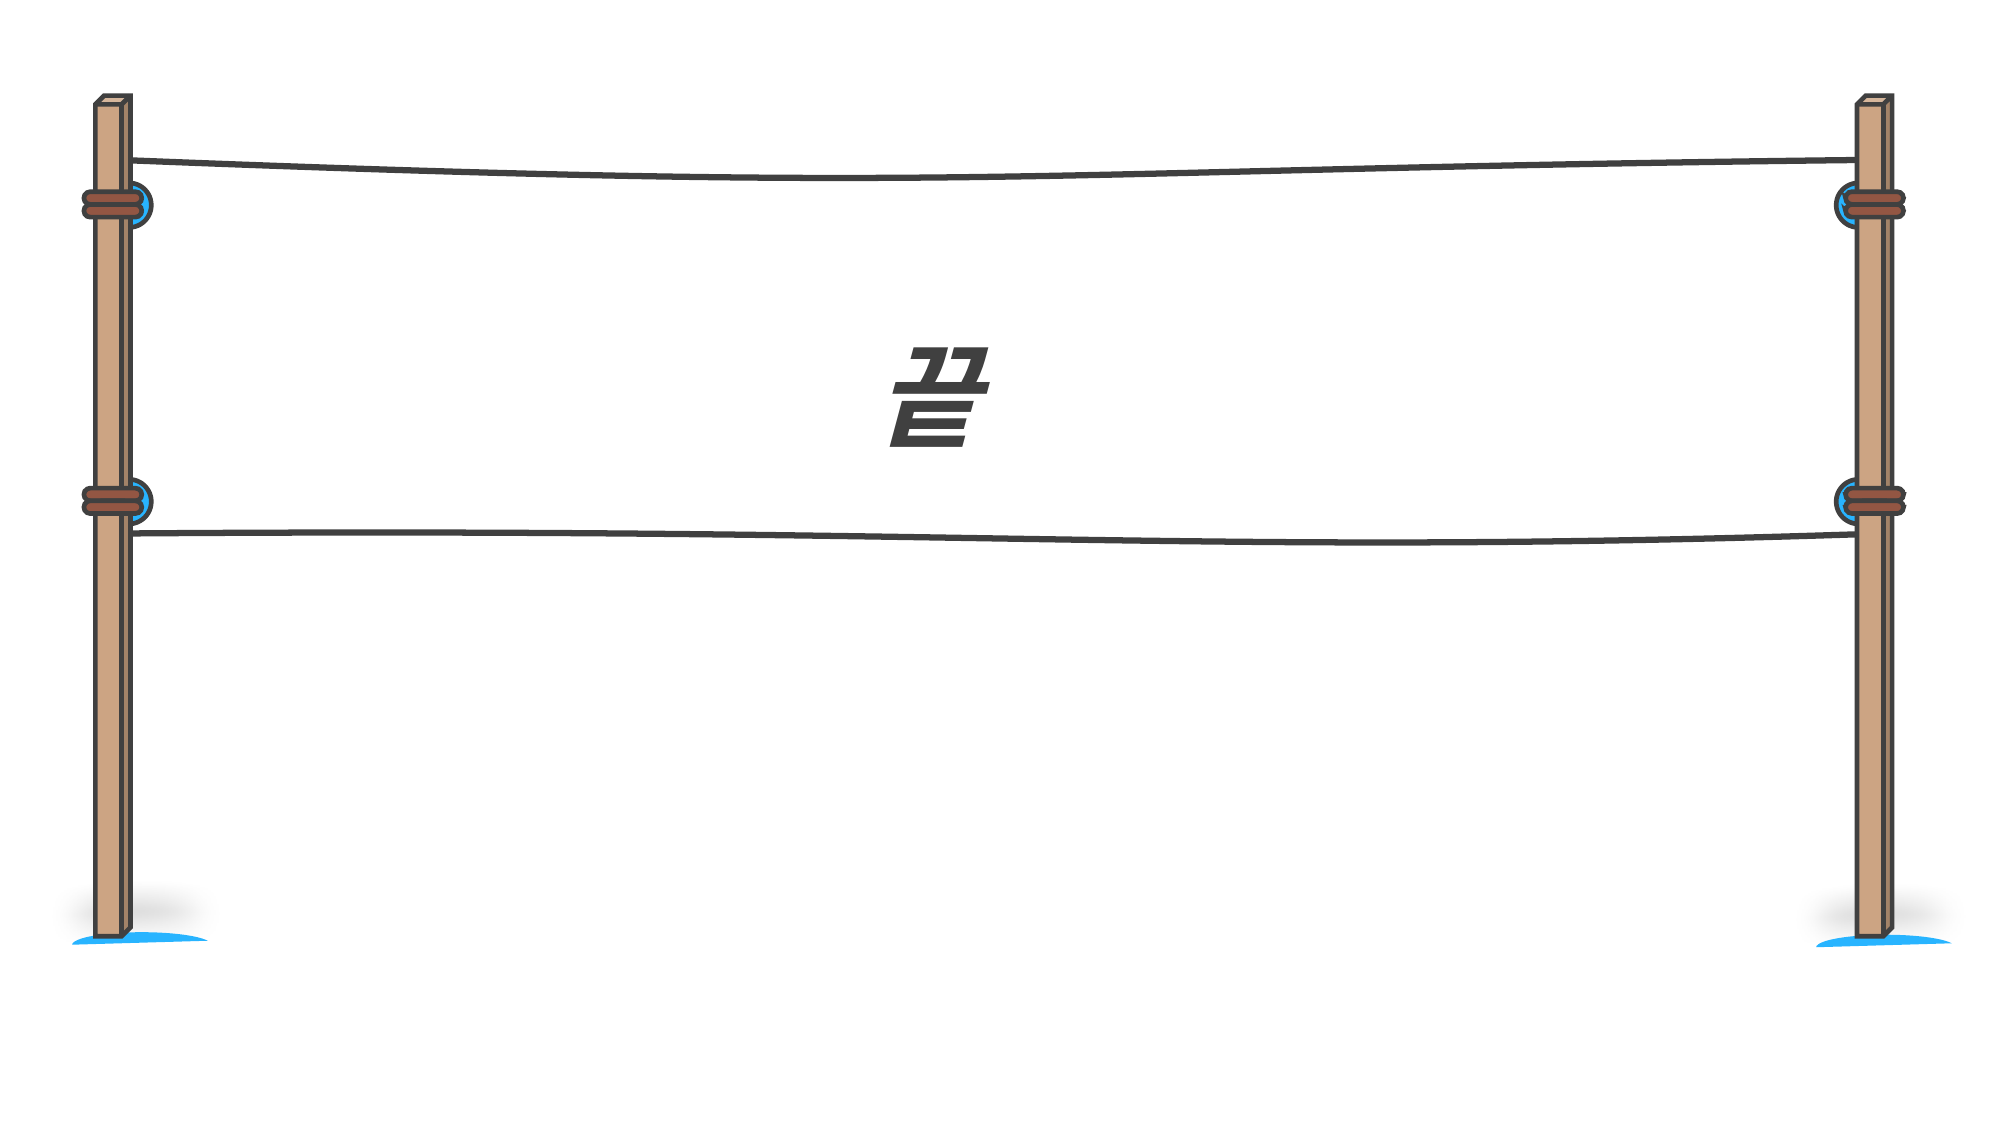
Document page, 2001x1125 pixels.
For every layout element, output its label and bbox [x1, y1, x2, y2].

text_box [72, 95, 1956, 961]
